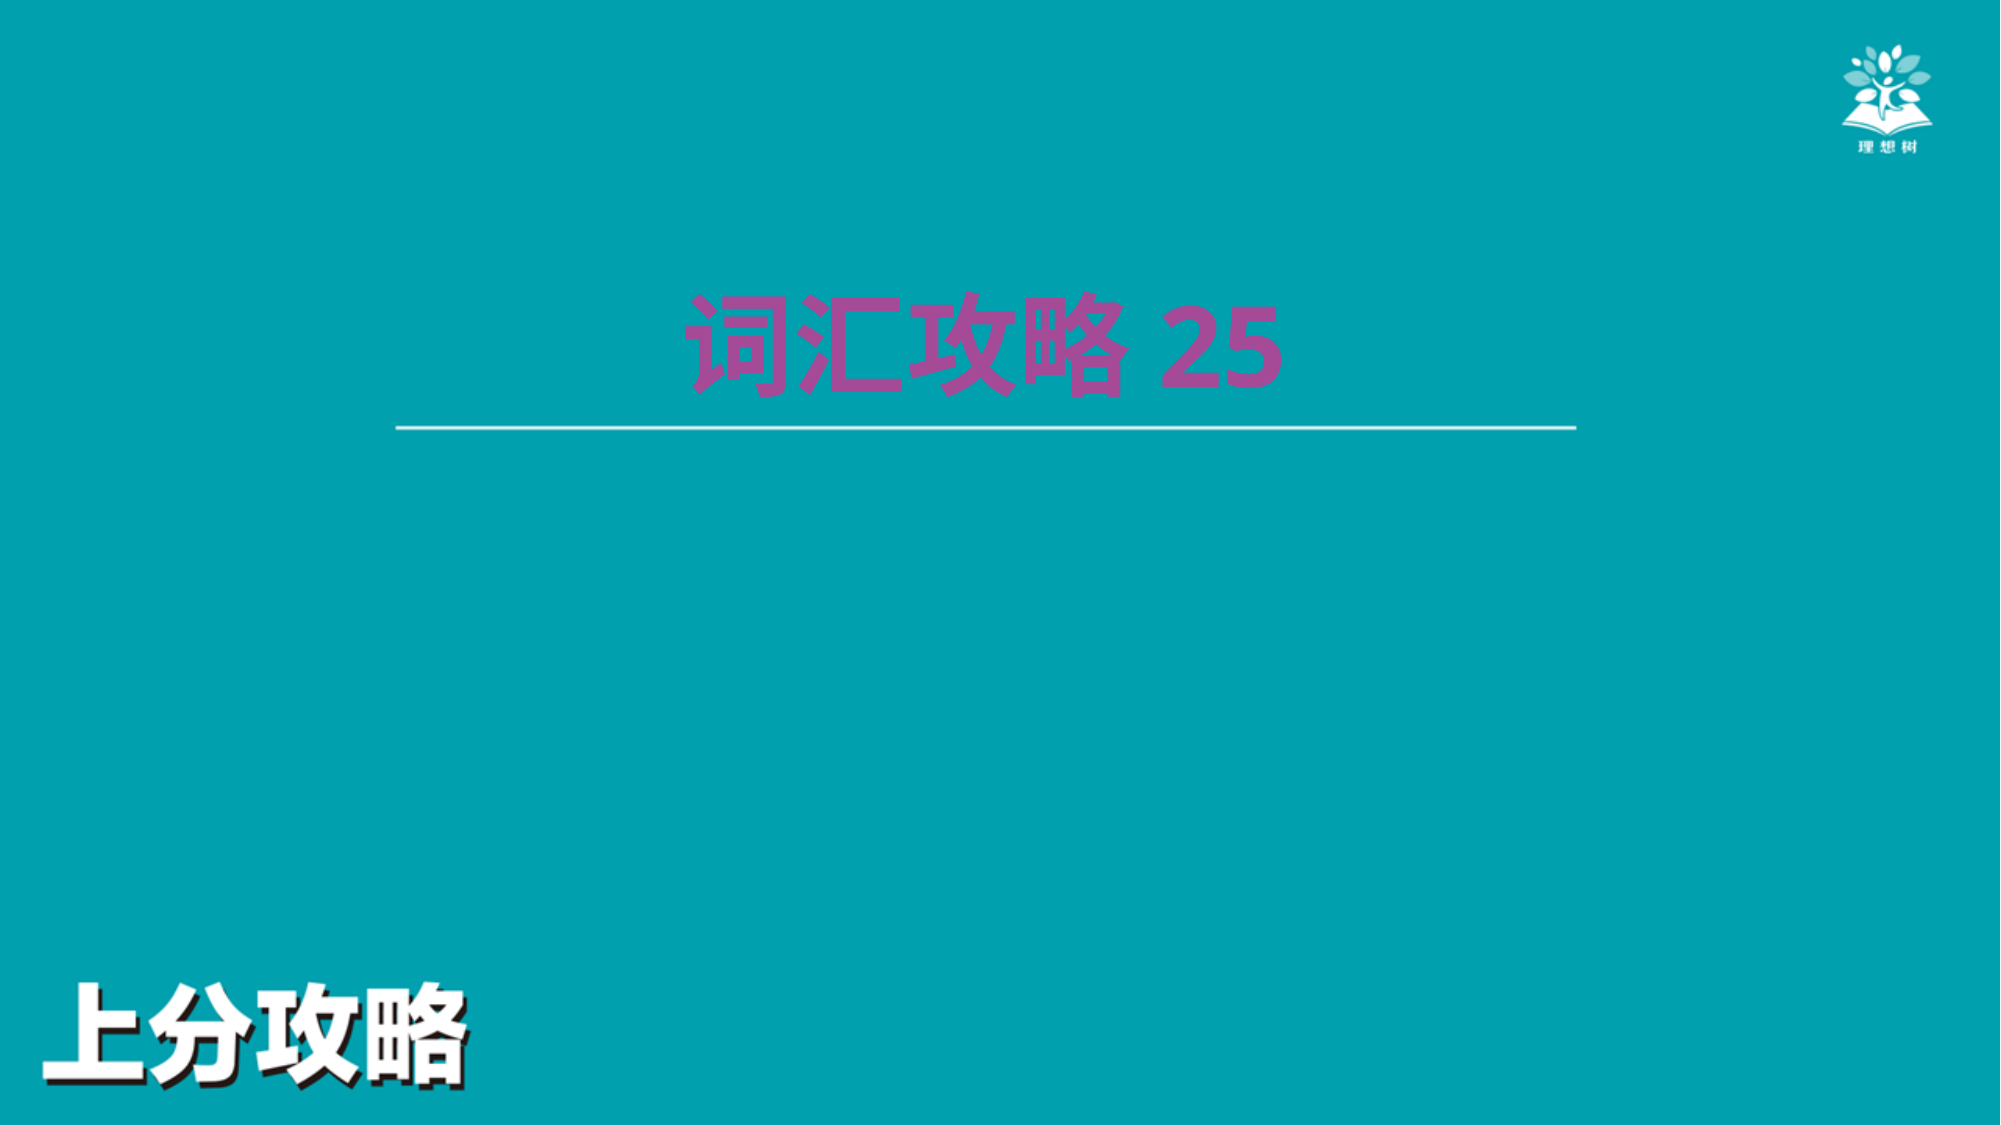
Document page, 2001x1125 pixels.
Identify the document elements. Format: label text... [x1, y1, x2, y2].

picture [0, 0, 2000, 1125]
text_box 词汇攻略25 [391, 265, 1577, 417]
